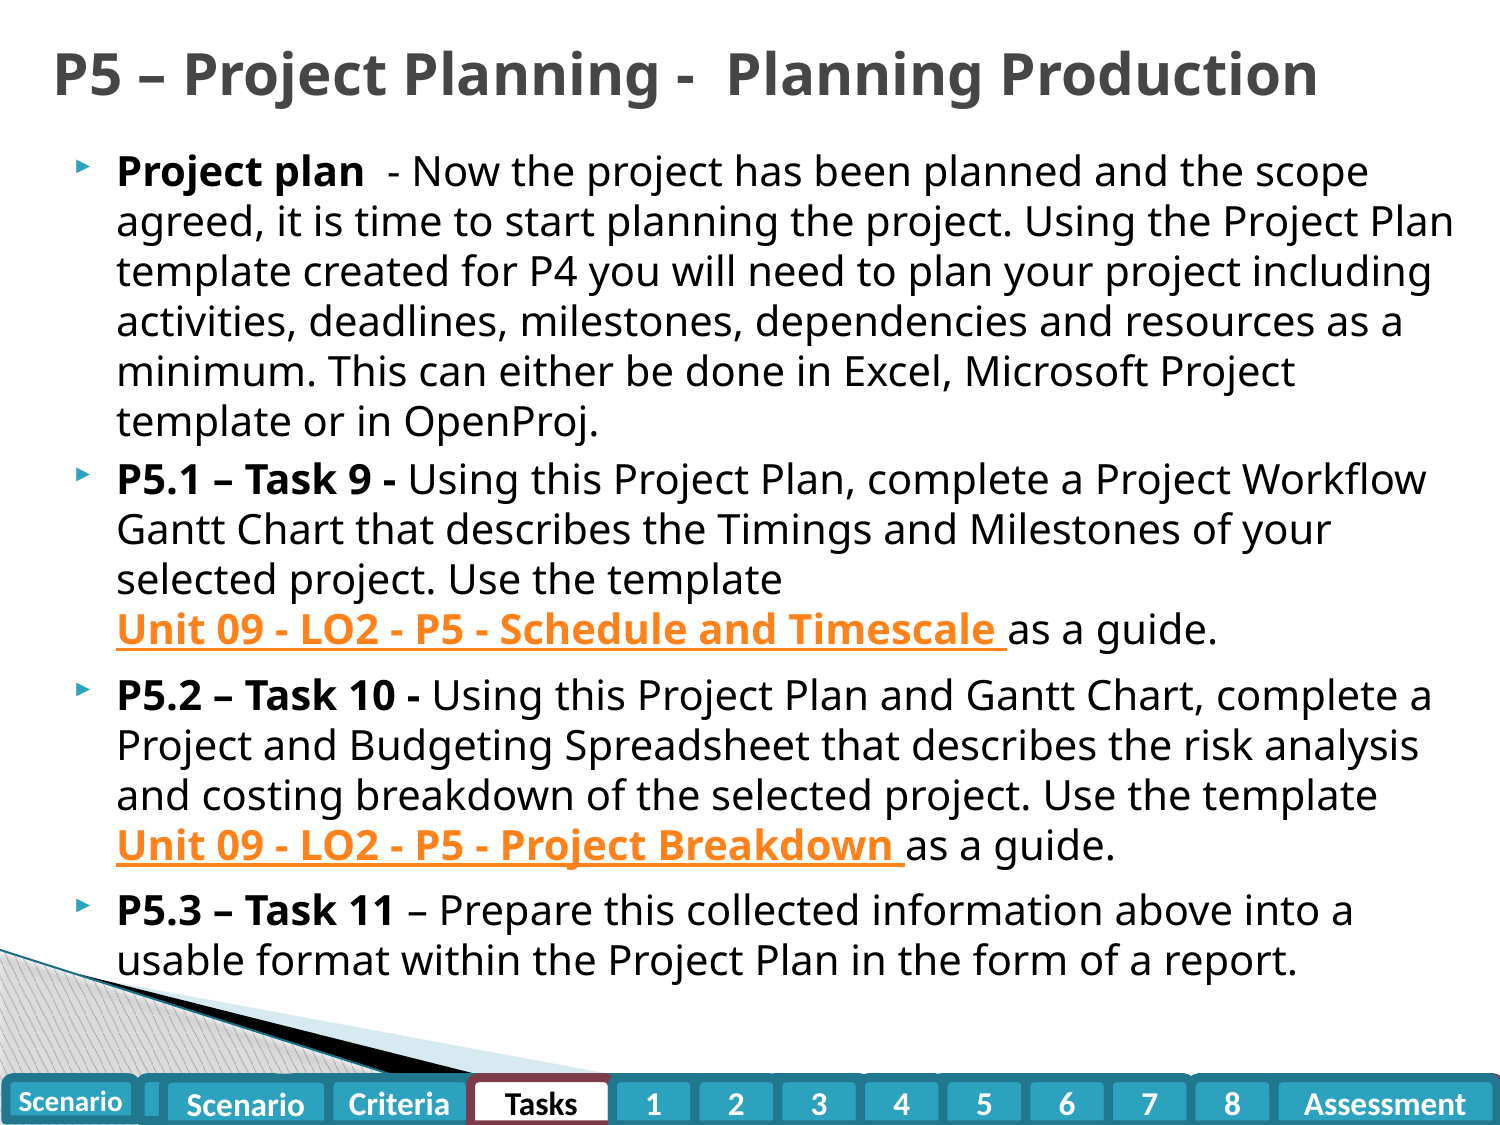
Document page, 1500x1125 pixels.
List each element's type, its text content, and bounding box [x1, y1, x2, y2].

text_box 6 [1021, 1073, 1108, 1125]
text_box 3 [773, 1073, 860, 1125]
text_box Tasks [466, 1073, 612, 1125]
text_box 8 [1186, 1073, 1279, 1125]
title P5 – Project Planning - Planning Production [37, 19, 1471, 126]
text_box 1 [607, 1073, 695, 1125]
text_box 7 [1103, 1073, 1191, 1125]
text_box Assessment [1274, 1073, 1500, 1125]
list Project plan - Now the project has been planned and the scope agreed, it is time to start planning the project. Using the Project Plan template created for P4 you will need to plan your project including activities, deadlines, milestones, dependencies and resources as a minimum. This can either be done in Excel, Microsoft Project template or in OpenProj. P5.1 – Task 9 - Using this Project Plan, complete a Project Workflow Gantt Chart that describes the Timings and Milestones of your selected project. Use the template Unit 09 - LO2 - P5 - Schedule and Timescale as a guide. P5.2 – Task 10 - Using this Project Plan and Gantt Chart, complete a Project and Budgeting Spreadsheet that describes the risk analysis and costing breakdown of the selected project. Use the template Unit 09 - LO2 - P5 - Project Breakdown as a guide. P5.3 – Task 11 – Prepare this collected information above into a usable format within the Project Plan in the form of a report. [41, 137, 1471, 1035]
text_box 4 [855, 1073, 943, 1125]
text_box 5 [938, 1073, 1026, 1125]
text_box Scenario [158, 1073, 328, 1125]
text_box 2 [690, 1073, 778, 1125]
text_box Criteria [324, 1073, 470, 1125]
